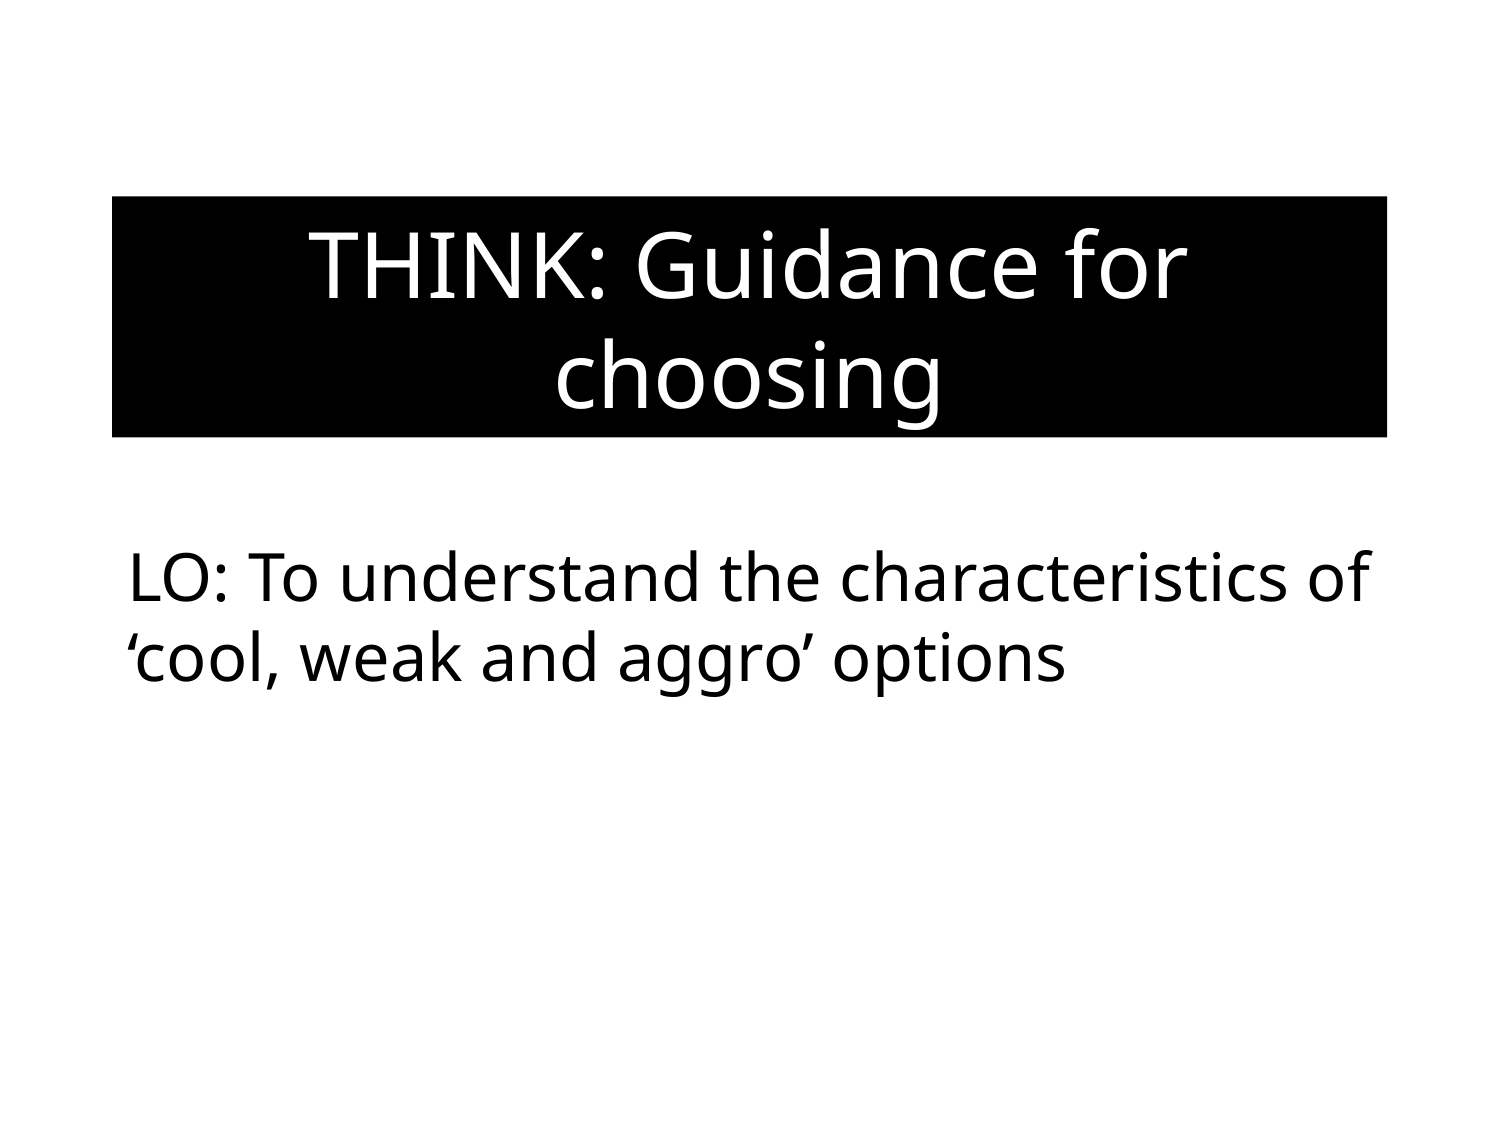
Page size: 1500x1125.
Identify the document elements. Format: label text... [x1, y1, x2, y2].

title THINK: Guidance for choosing [112, 196, 1388, 438]
subtitle LO: To understand the characteristics of ‘cool, weak and aggro’ options [112, 527, 1412, 815]
